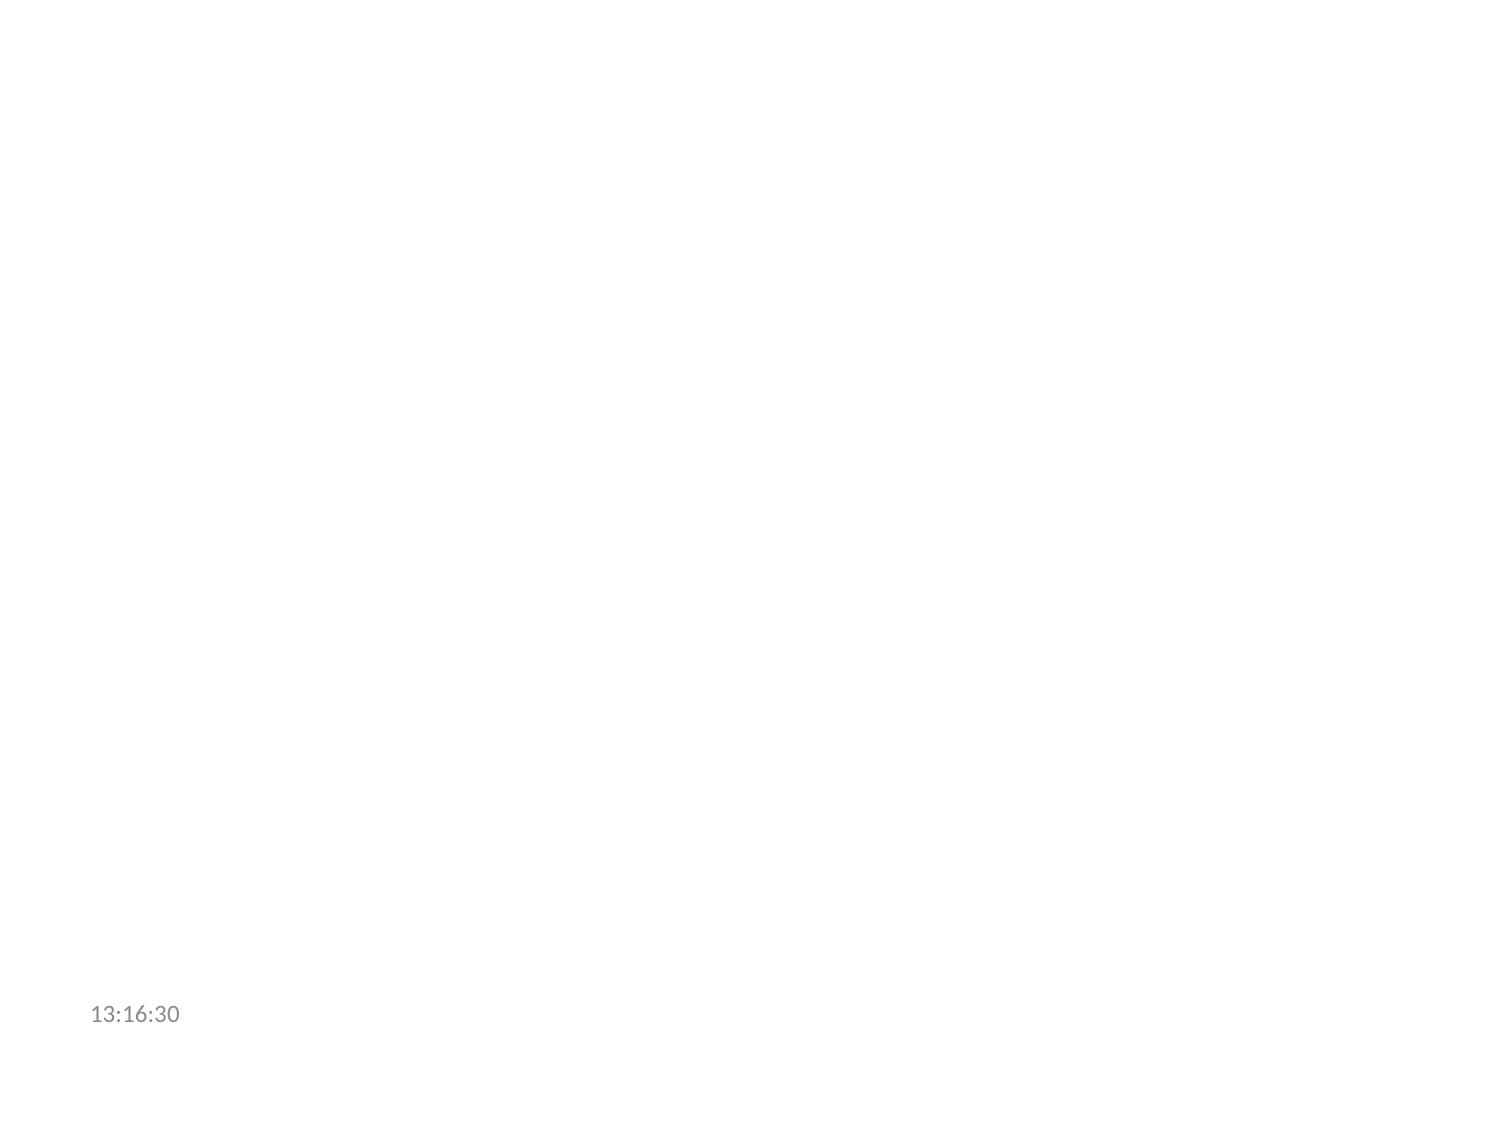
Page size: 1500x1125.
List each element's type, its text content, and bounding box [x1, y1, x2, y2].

text_box 15:35:09 [75, 982, 425, 1043]
